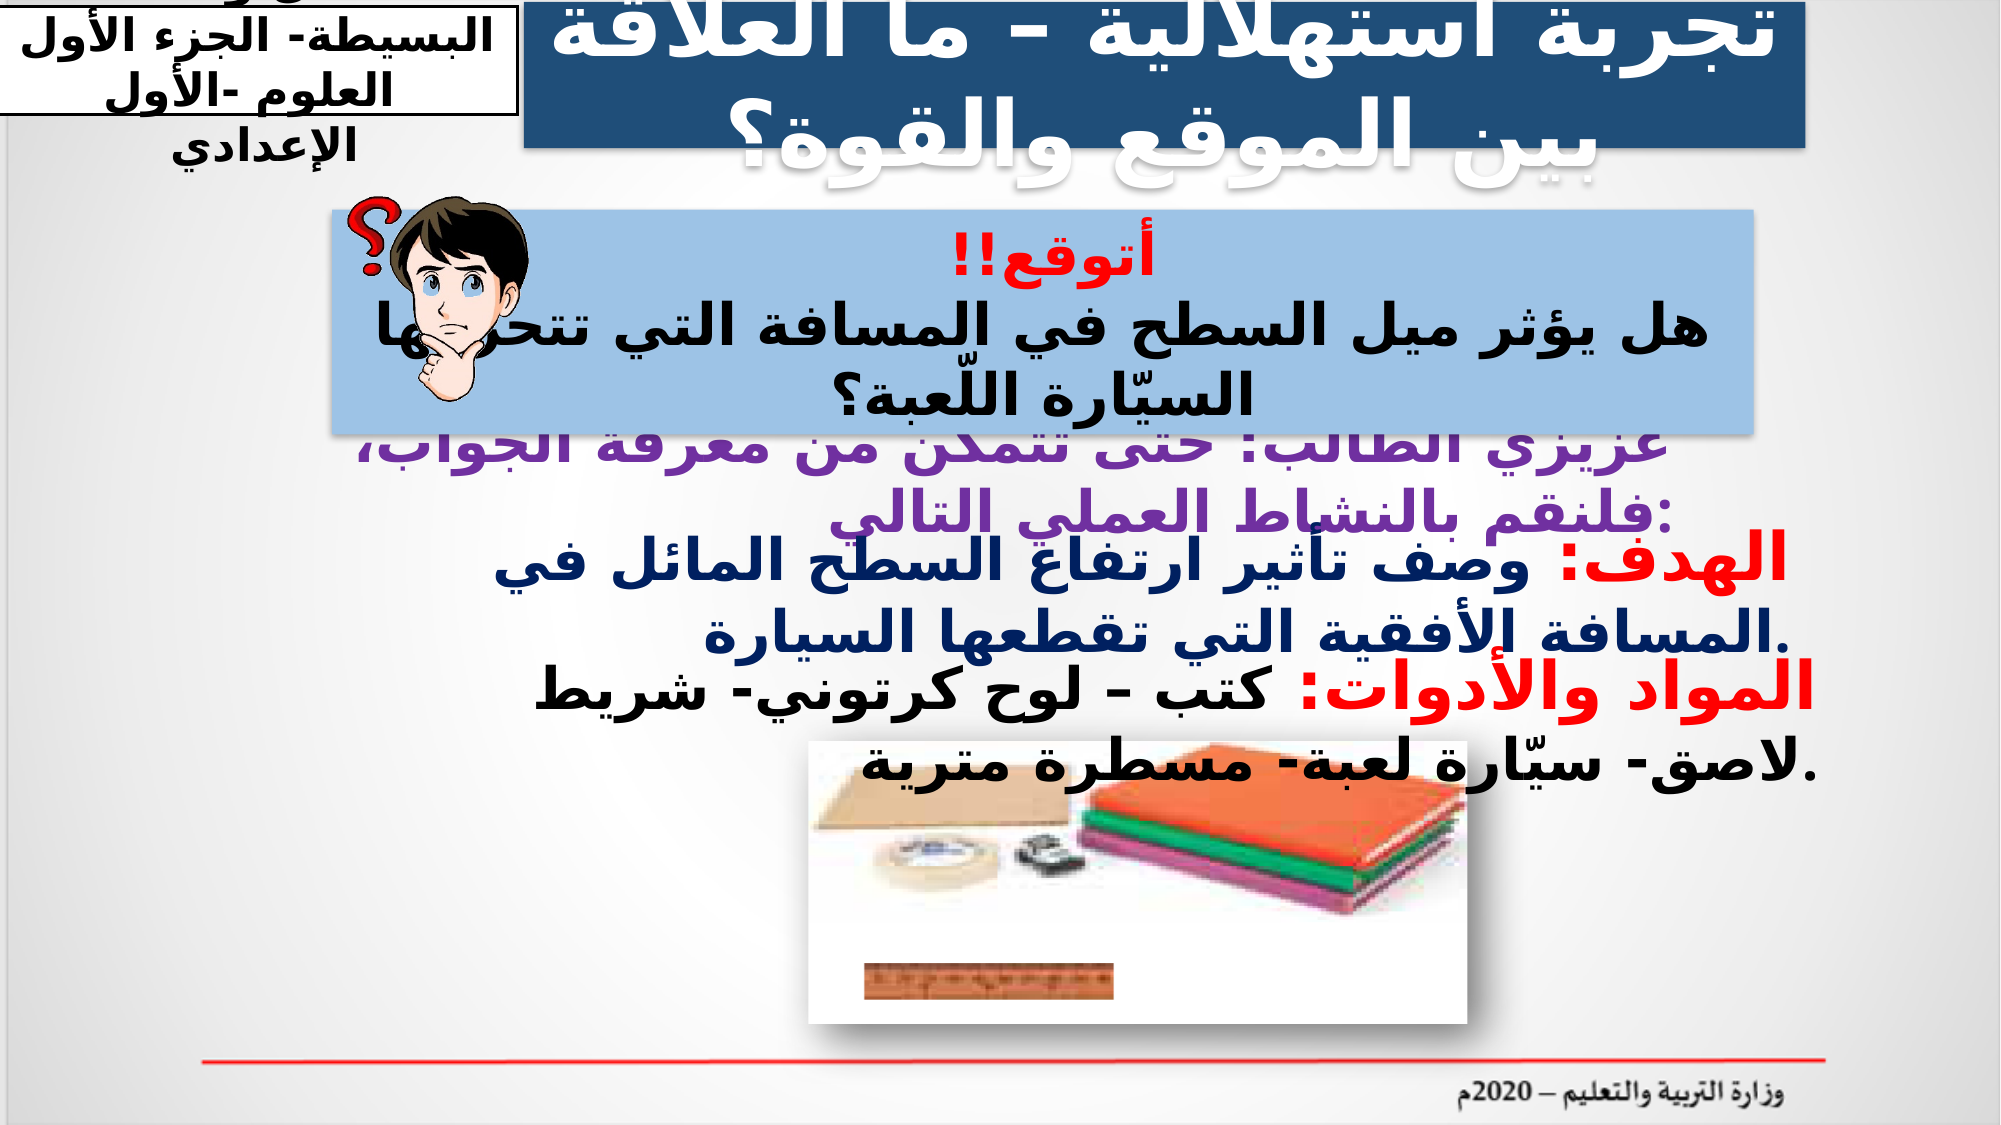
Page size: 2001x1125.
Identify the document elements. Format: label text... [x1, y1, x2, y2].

text_box أتوقع!! هل يؤثر ميل السطح في المسافة التي تتحركها السيّارة اللّعبة؟ [332, 209, 1754, 435]
picture [0, 0, 2001, 1125]
text_box الشغل والآلات البسيطة- الجزء الأول العلوم -الأول الإعدادي [0, 5, 519, 116]
text_box المواد والأدوات: كتب – لوح كرتوني- شريط لاصق- سيّارة لعبة- مسطرة مترية. [487, 612, 1833, 800]
text_box عزيزي الطالب: حتى تتمكن من معرفة الجواب، فلنقم بالنشاط العملي التالي: [294, 397, 1688, 552]
text_box تجربة استهلالية – ما العلاقة بين الموقع والقوة؟ [523, 1, 1806, 149]
text_box الهدف: وصف تأثير ارتفاع السطح المائل في المسافة الأفقية التي تقطعها السيارة. [385, 506, 1806, 672]
